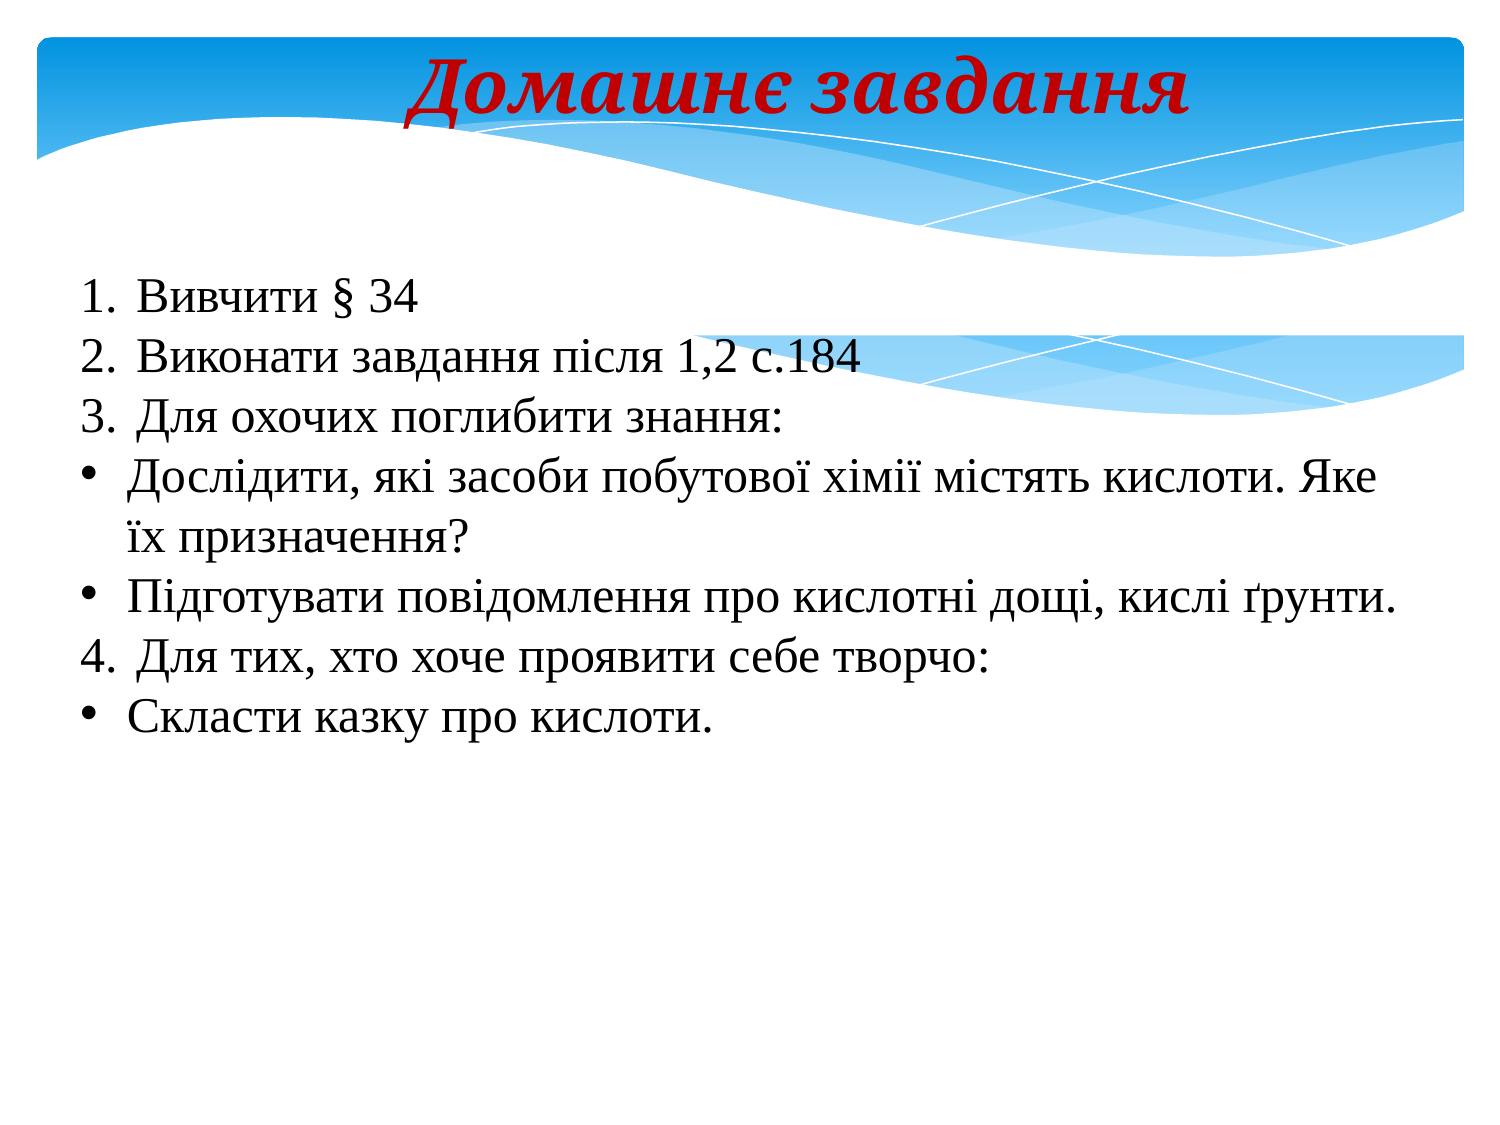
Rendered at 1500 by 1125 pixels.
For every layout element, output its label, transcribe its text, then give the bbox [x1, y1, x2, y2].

text_box Вивчити § 34 Виконати завдання після 1,2 с.184 Для охочих поглибити знання: Дослідити, які засоби побутової хімії містять кислоти. Яке їх призначення? Підготувати повідомлення про кислотні дощі, кислі ґрунти. Для тих, хто хоче проявити себе творчо: Скласти казку про кислоти. [64, 255, 1424, 756]
text_box Домашнє завдання [395, 30, 1223, 137]
